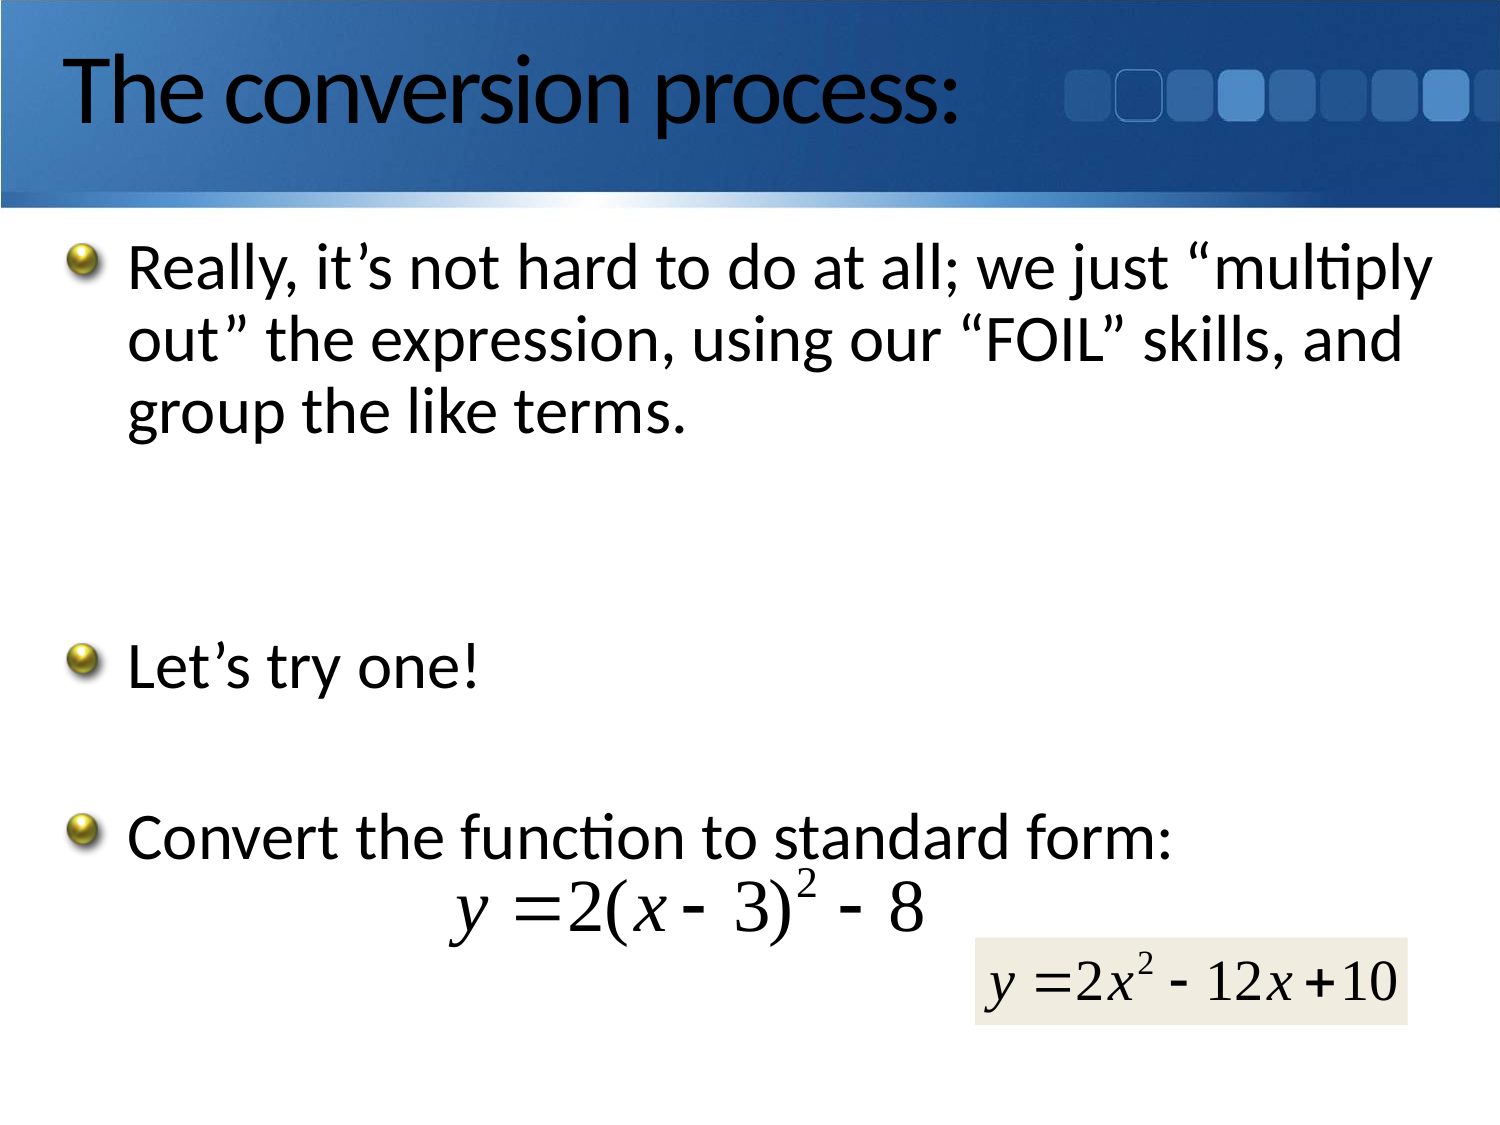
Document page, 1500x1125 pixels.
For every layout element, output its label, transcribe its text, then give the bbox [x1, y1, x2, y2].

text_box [974, 937, 1408, 1026]
picture [0, 0, 1500, 1125]
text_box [437, 849, 938, 963]
title The conversion process: [62, 37, 1438, 147]
list Really, it’s not hard to do at all; we just “multiply out” the expression, using our “FOIL” skills, and group the like terms. Let’s try one! Convert the function to standard form: [62, 231, 1438, 595]
